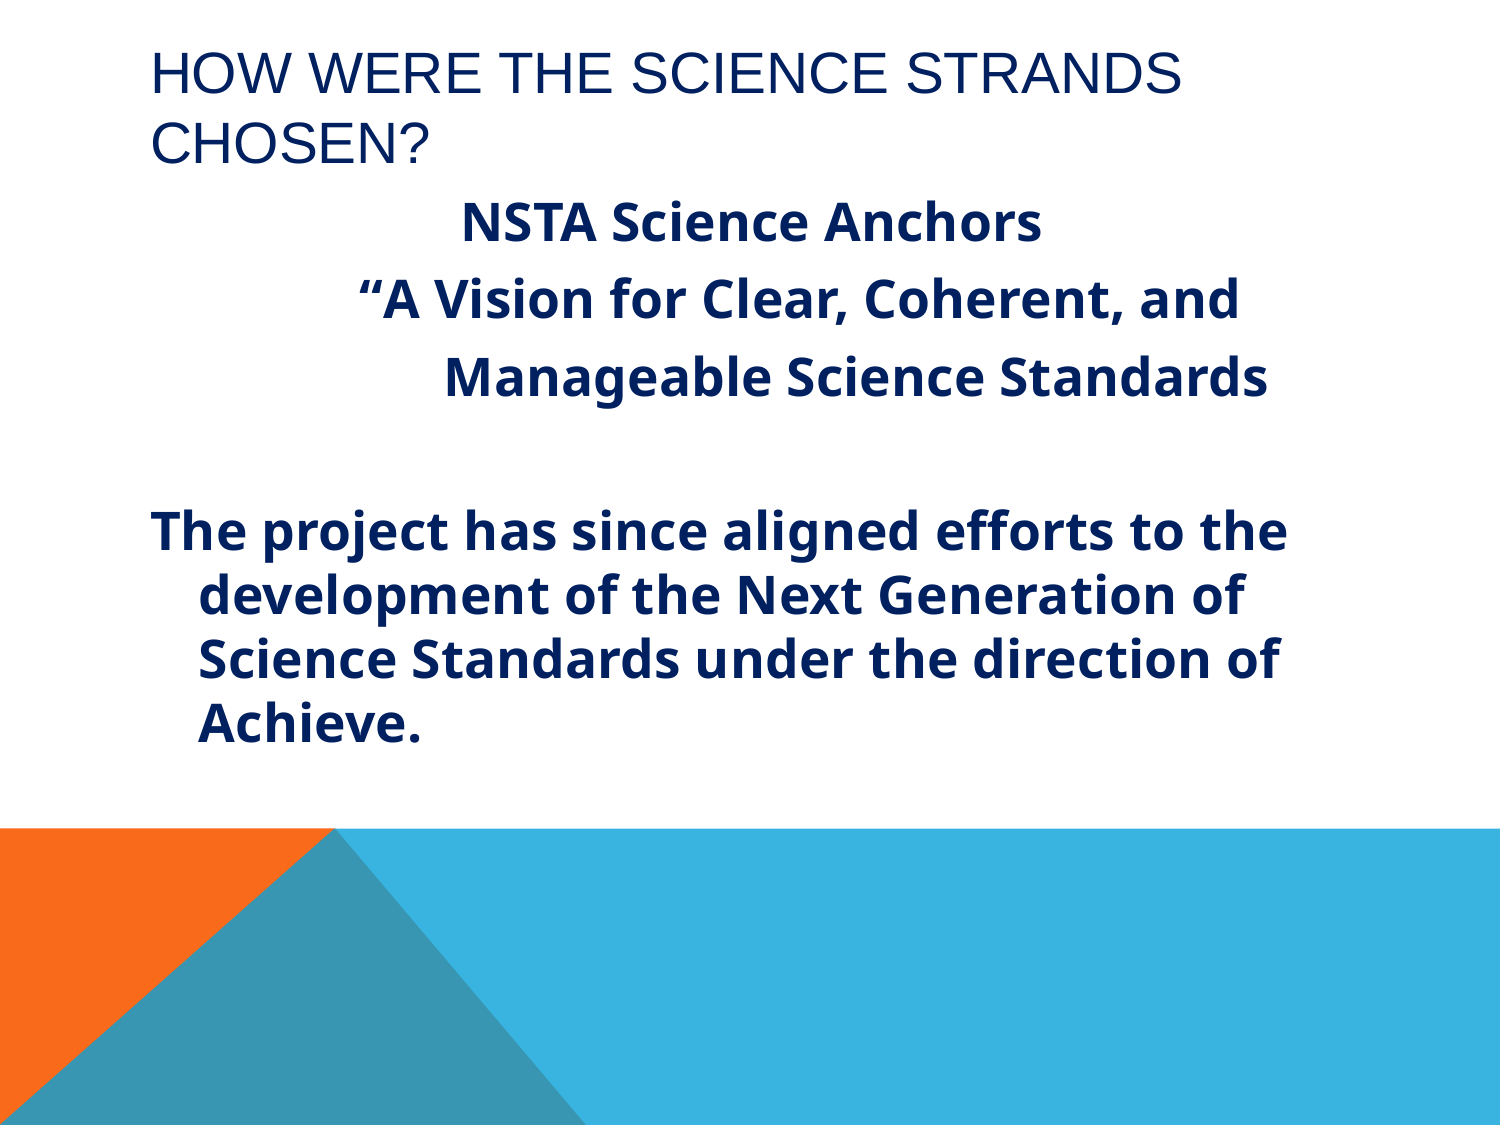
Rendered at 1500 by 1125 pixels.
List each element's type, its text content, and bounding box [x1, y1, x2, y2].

list NSTA Science Anchors “A Vision for Clear, Coherent, and Manageable Science Standards The project has since aligned efforts to the development of the Next Generation of Science Standards under the direction of Achieve. [135, 180, 1369, 768]
title How were the Science strands chosen? [135, 60, 1369, 150]
